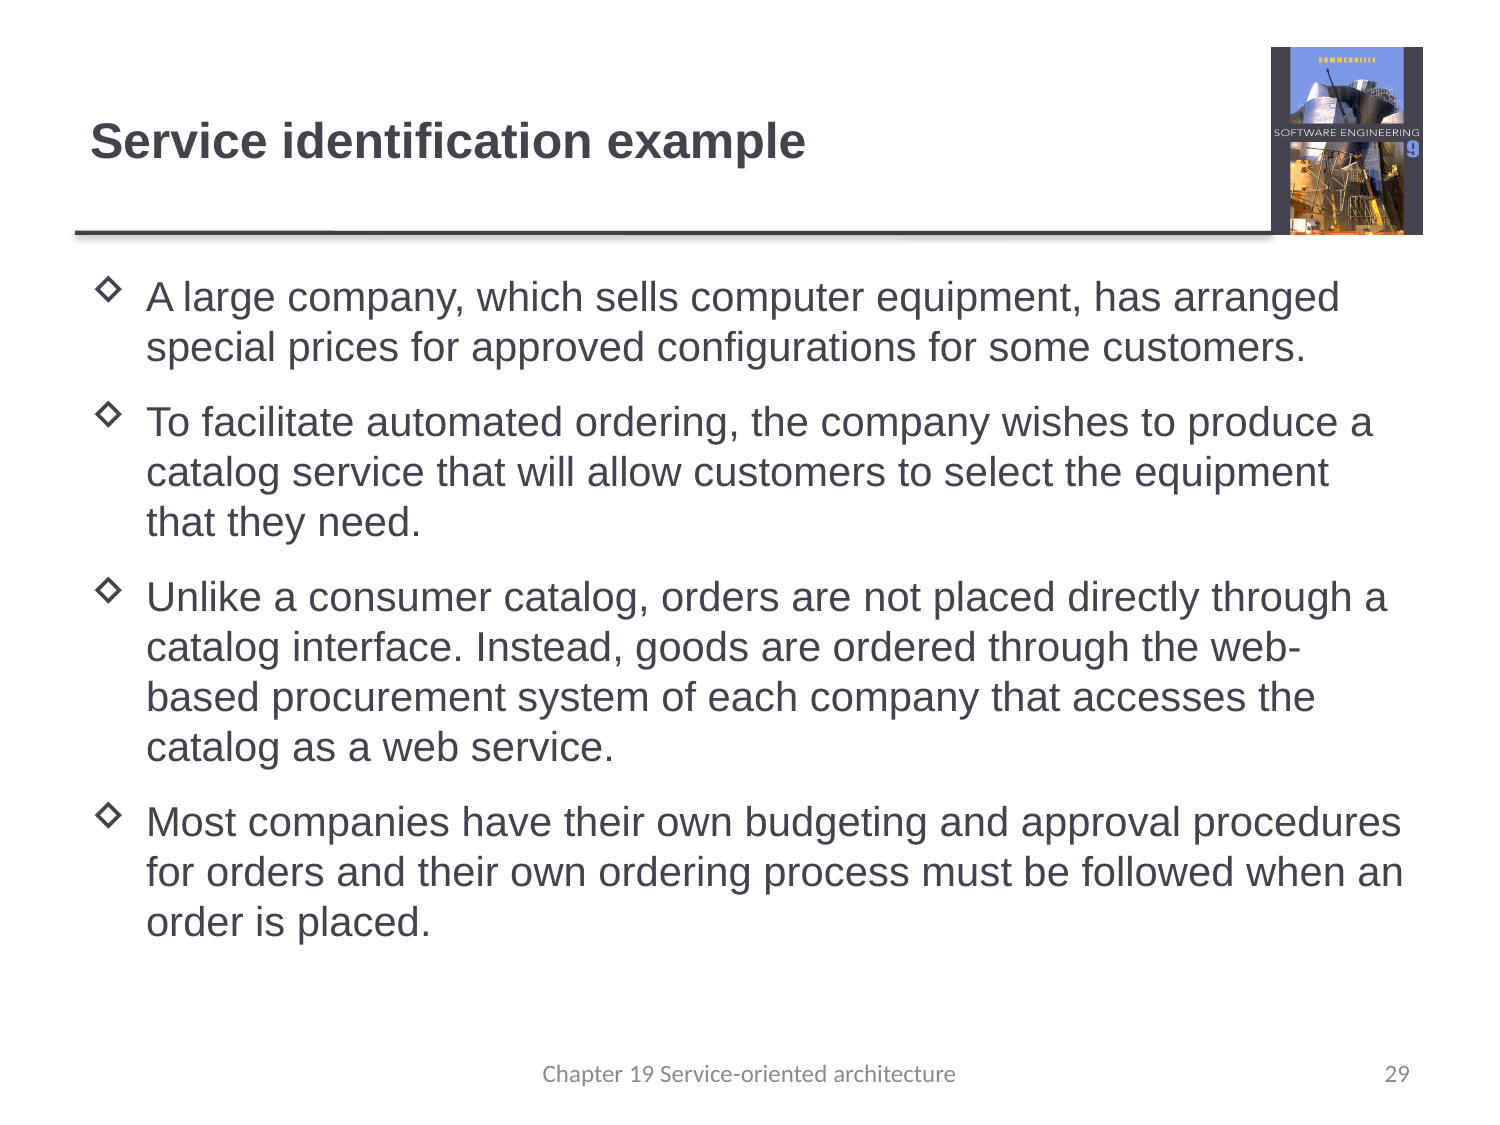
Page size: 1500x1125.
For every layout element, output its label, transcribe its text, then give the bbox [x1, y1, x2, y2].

title Service identification example [74, 44, 1272, 233]
picture [1272, 47, 1423, 235]
footer Chapter 19 Service-oriented architecture [512, 1042, 988, 1103]
list A large company, which sells computer equipment, has arranged special prices for approved configurations for some customers. To facilitate automated ordering, the company wishes to produce a catalog service that will allow customers to select the equipment that they need. Unlike a consumer catalog, orders are not placed directly through a catalog interface. Instead, goods are ordered through the web-based procurement system of each company that accesses the catalog as a web service. Most companies have their own budgeting and approval procedures for orders and their own ordering process must be followed when an order is placed. [75, 262, 1425, 1005]
slide_number 29 [1074, 1042, 1425, 1103]
